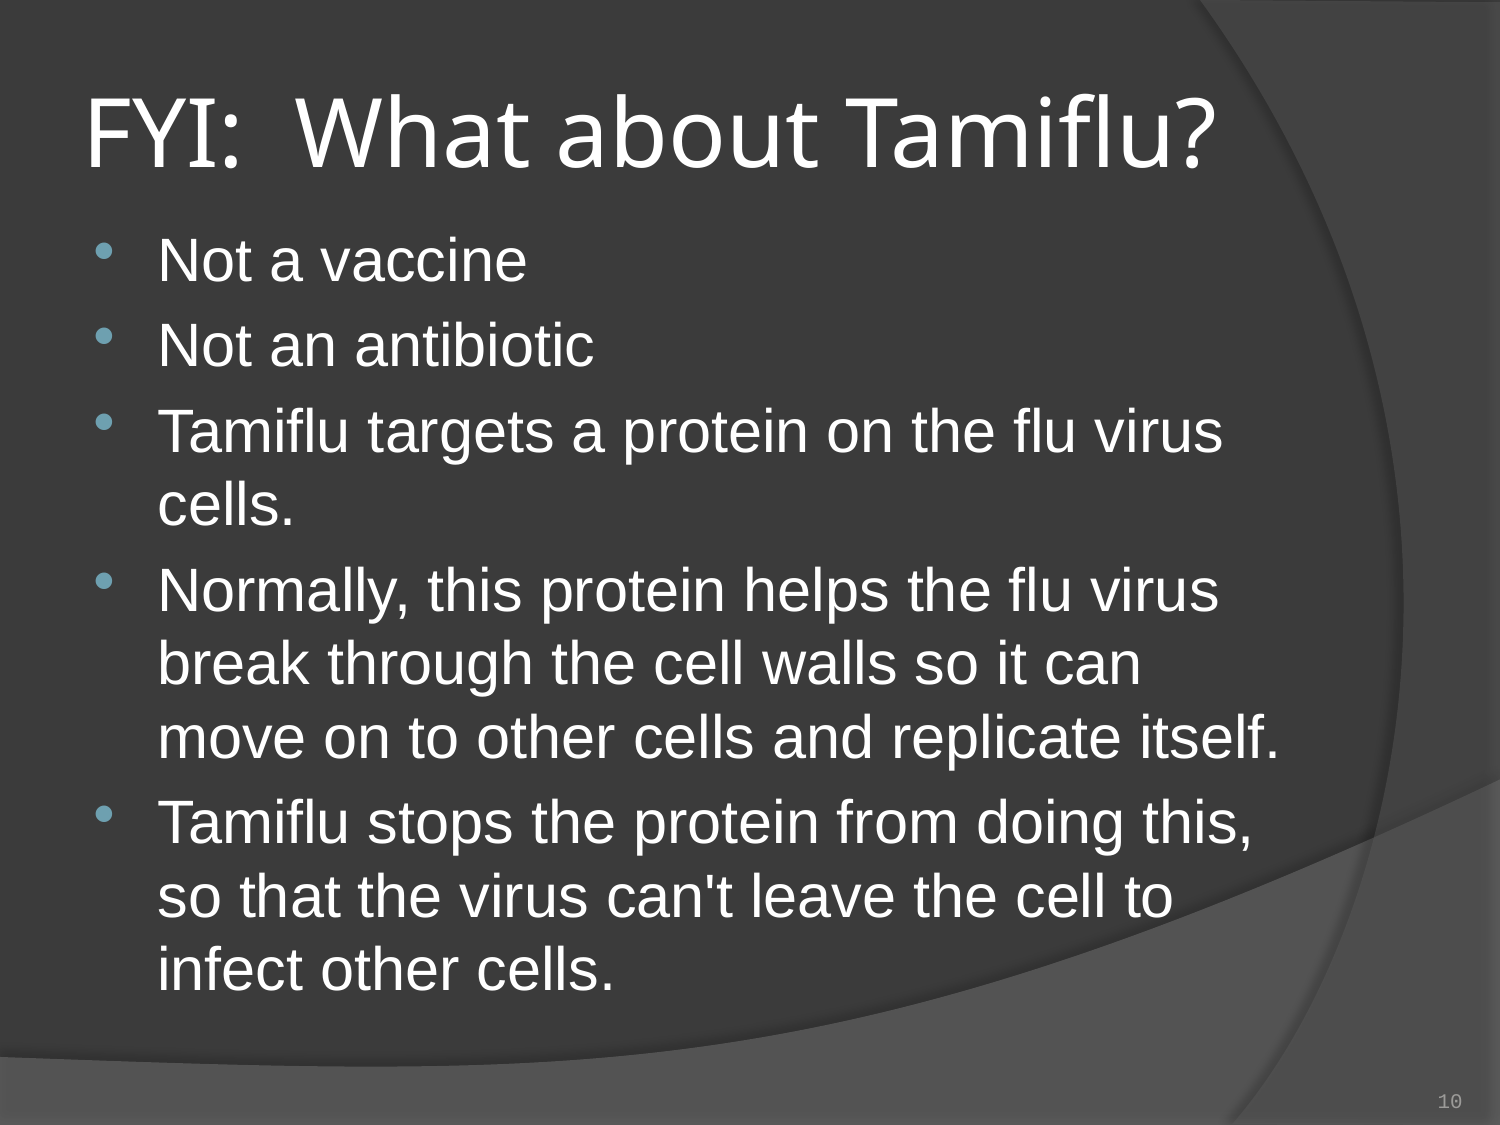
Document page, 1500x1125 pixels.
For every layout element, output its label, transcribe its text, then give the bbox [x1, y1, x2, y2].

list Not a vaccine Not an antibiotic Tamiflu targets a protein on the flu virus cells. Normally, this protein helps the flu virus break through the cell walls so it can move on to other cells and replicate itself. Tamiflu stops the protein from doing this, so that the virus can't leave the cell to infect other cells. [74, 212, 1301, 1038]
title FYI: What about Tamiflu? [74, 44, 1301, 212]
slide_number 10 [1337, 1053, 1463, 1114]
